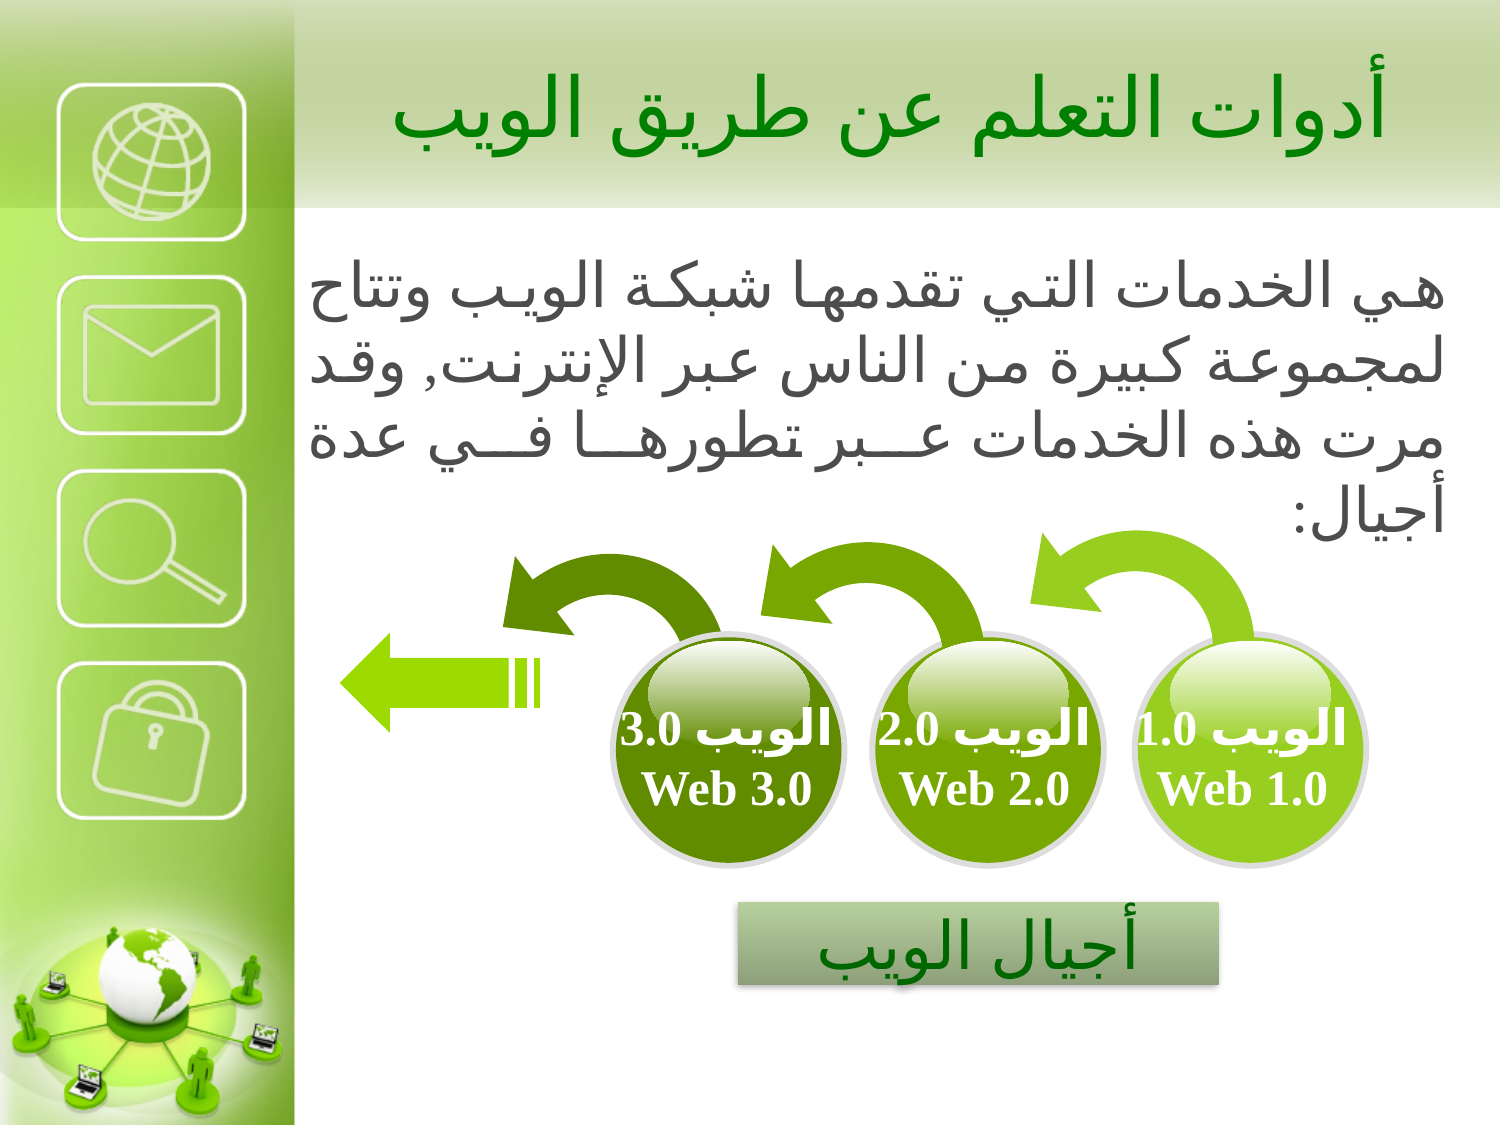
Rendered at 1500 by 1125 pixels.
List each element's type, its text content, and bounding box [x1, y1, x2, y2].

text_box [0, 0, 1500, 208]
text_box [983, 631, 1018, 635]
text_box [339, 632, 509, 733]
text_box الويب 1.0 Web 1.0 [1136, 703, 1348, 808]
text_box [1131, 718, 1136, 782]
text_box [1145, 631, 1370, 869]
title أدوات التعلم عن طريق الويب [265, 45, 1495, 163]
text_box أجيال الويب [738, 902, 1219, 985]
text_box [760, 542, 983, 635]
text_box [1030, 530, 1255, 643]
text_box [502, 553, 720, 636]
text_box [514, 657, 528, 708]
text_box [1170, 640, 1332, 703]
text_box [609, 630, 848, 869]
picture [0, 70, 1500, 1125]
text_box هي الخدمات التي تقدمها شبكة الويب وتتاح لمجموعة كبيرة من الناس عبر الإنترنت, وقد مرت هذه الخدمات عبر تطورها في عدة أجيال: [292, 237, 1463, 1055]
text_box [875, 636, 1102, 864]
text_box [533, 657, 540, 708]
text_box [1136, 637, 1212, 717]
text_box [1147, 637, 1364, 863]
